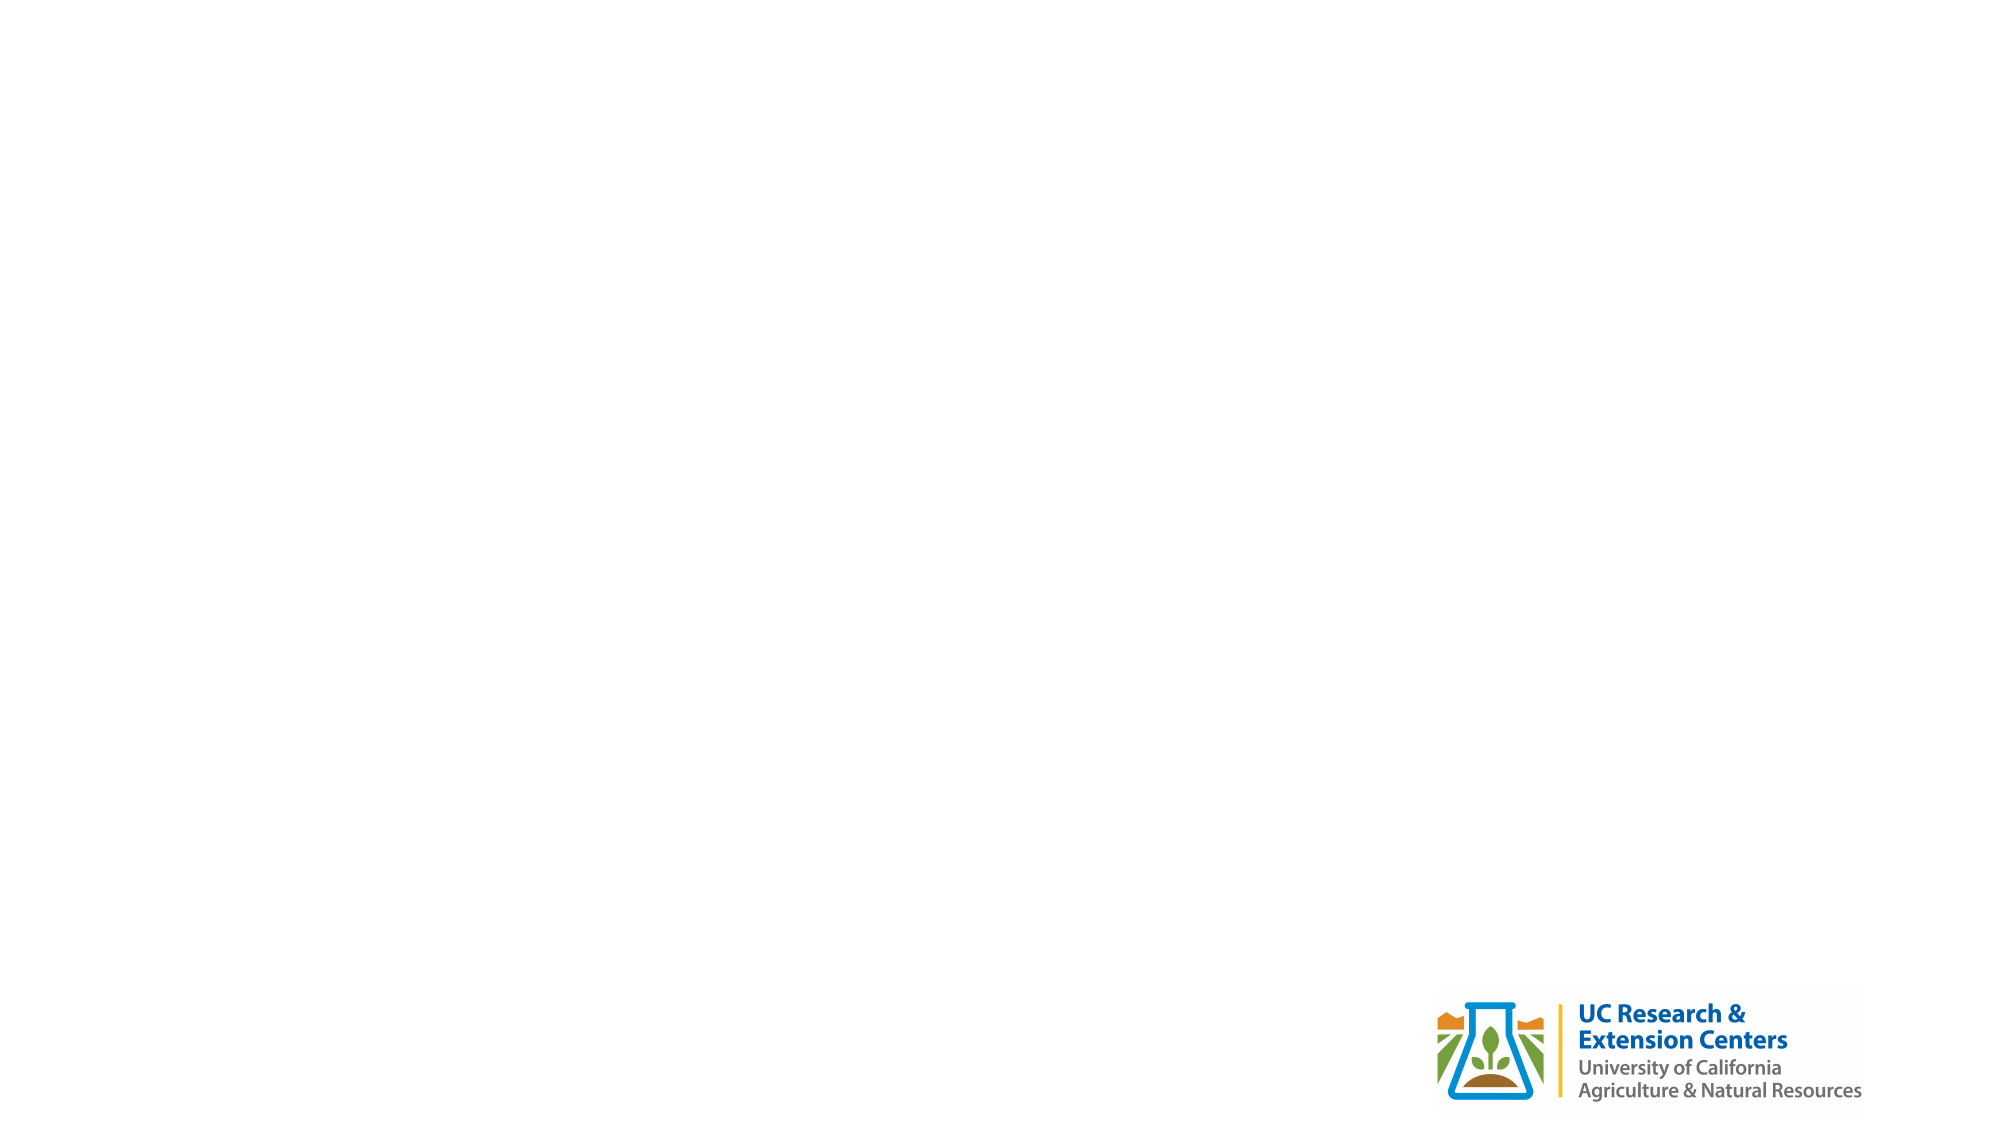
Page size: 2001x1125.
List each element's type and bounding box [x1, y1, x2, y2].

picture [1127, 32, 1969, 1115]
